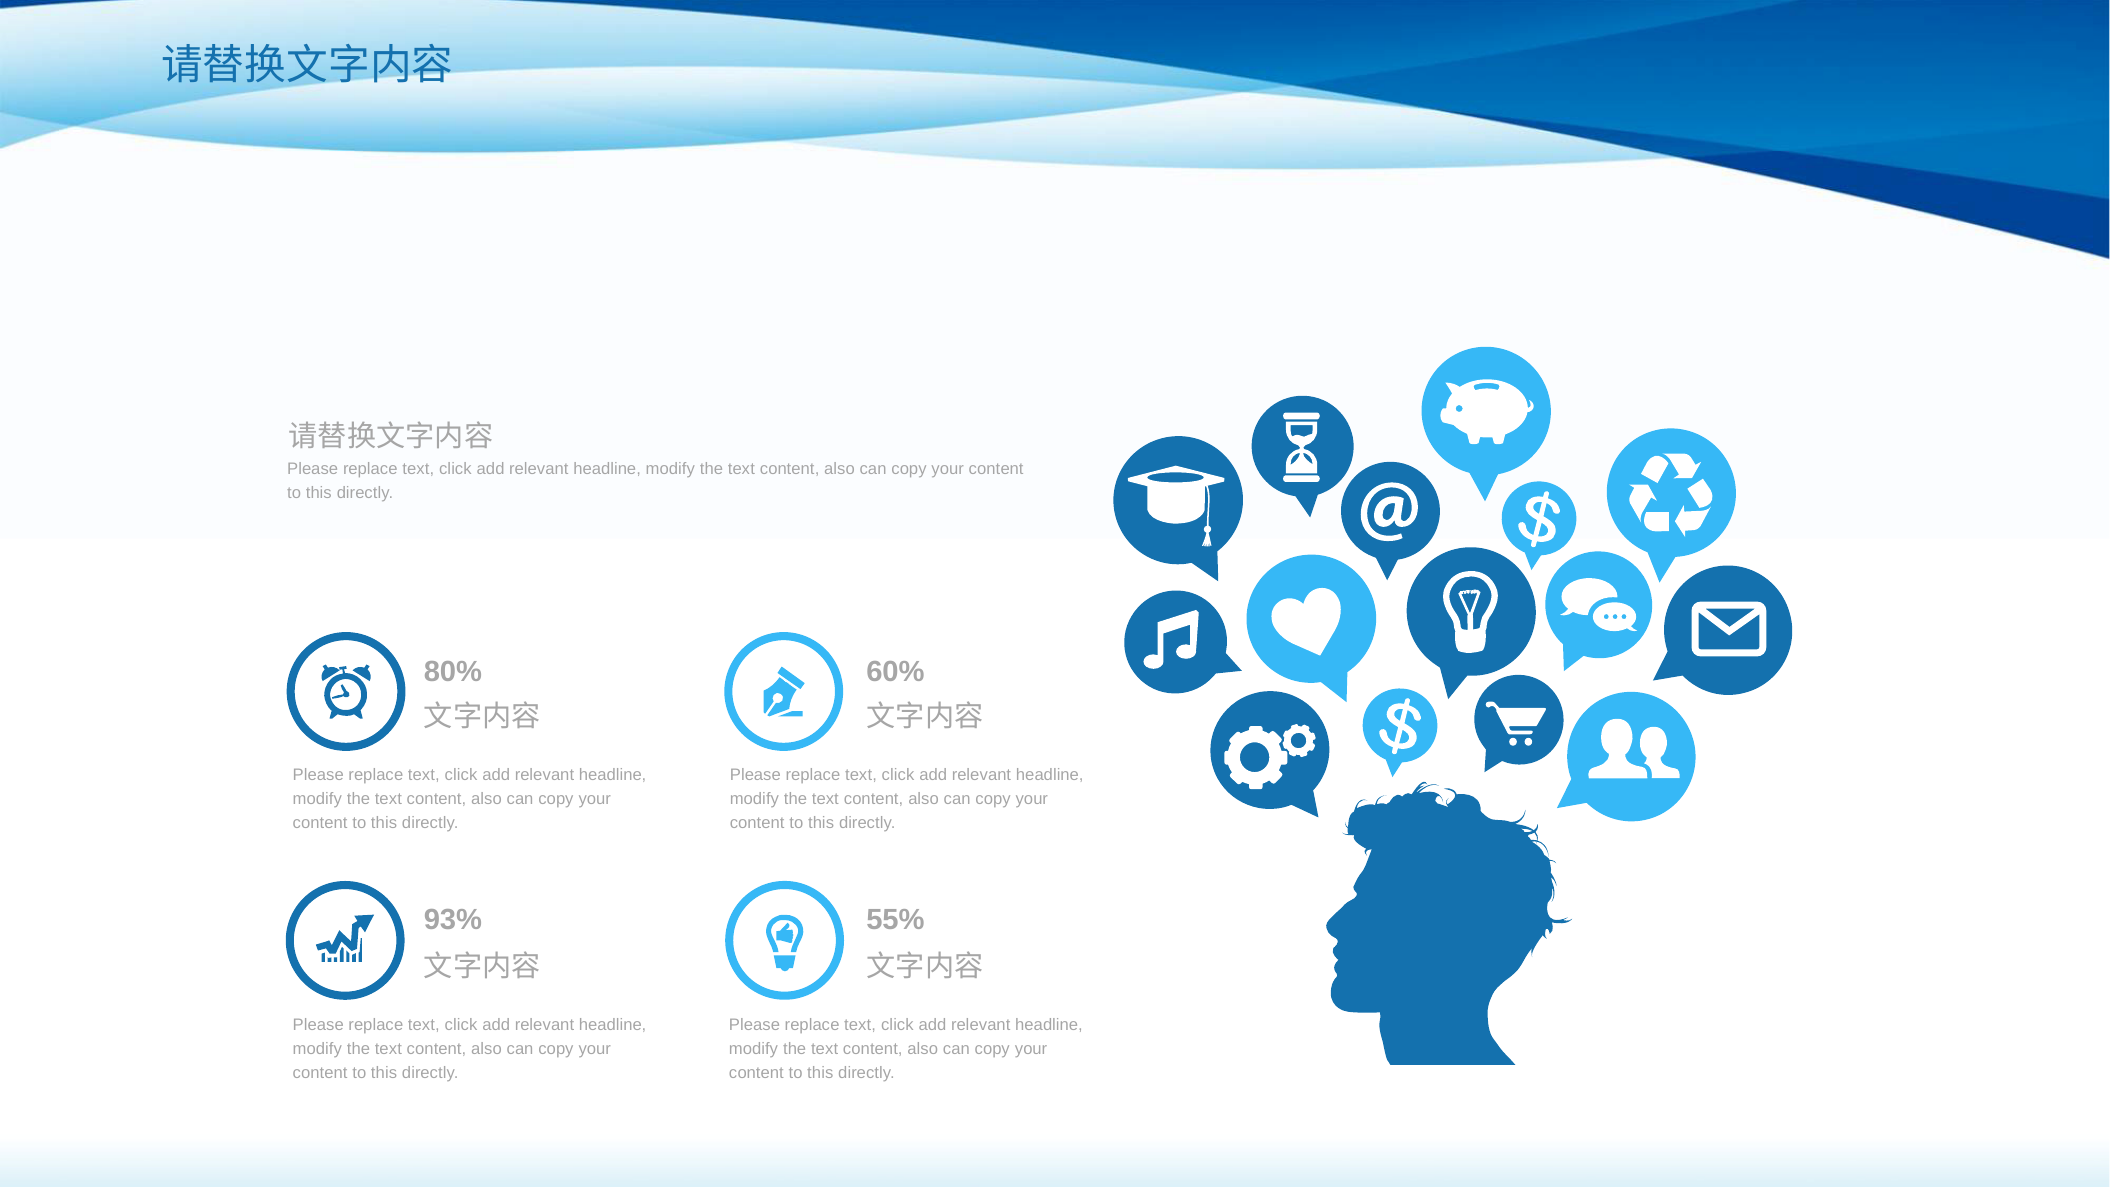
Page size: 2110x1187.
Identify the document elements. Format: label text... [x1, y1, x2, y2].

text_box [763, 666, 805, 717]
text_box 文字内容 [409, 932, 556, 990]
text_box 55% [851, 886, 940, 943]
text_box [346, 950, 350, 962]
text_box 60% [851, 638, 940, 696]
text_box [284, 879, 406, 1001]
text_box 文字内容 [851, 932, 999, 990]
text_box Please replace text, click add relevant headline, modify the text content, also can copy your content to this directly. [715, 752, 1108, 840]
text_box Please replace text, click add relevant headline, modify the text content, also can copy your content to this directly. [278, 752, 672, 840]
text_box 请替换文字内容 [274, 402, 509, 446]
text_box 请替换文字内容 [145, 22, 500, 94]
text_box [724, 879, 846, 1001]
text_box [1108, 338, 1800, 1065]
text_box [773, 955, 796, 972]
text_box [285, 631, 407, 752]
text_box Please replace text, click add relevant headline, modify the text content, also can copy your content to this directly. [272, 446, 1051, 509]
text_box [352, 664, 371, 682]
text_box Please replace text, click add relevant headline, modify the text content, also can copy your content to this directly. [278, 1002, 672, 1090]
text_box 93% [408, 886, 498, 943]
text_box [766, 914, 804, 953]
text_box [321, 952, 325, 962]
text_box Please replace text, click add relevant headline, modify the text content, also can copy your content to this directly. [714, 1002, 1108, 1090]
text_box 文字内容 [409, 682, 556, 740]
text_box [321, 664, 367, 719]
picture [0, 0, 2110, 1187]
text_box [339, 946, 344, 962]
text_box [358, 938, 362, 962]
text_box 80% [408, 638, 498, 696]
text_box 文字内容 [851, 682, 999, 740]
text_box [315, 914, 375, 954]
text_box [723, 631, 845, 752]
